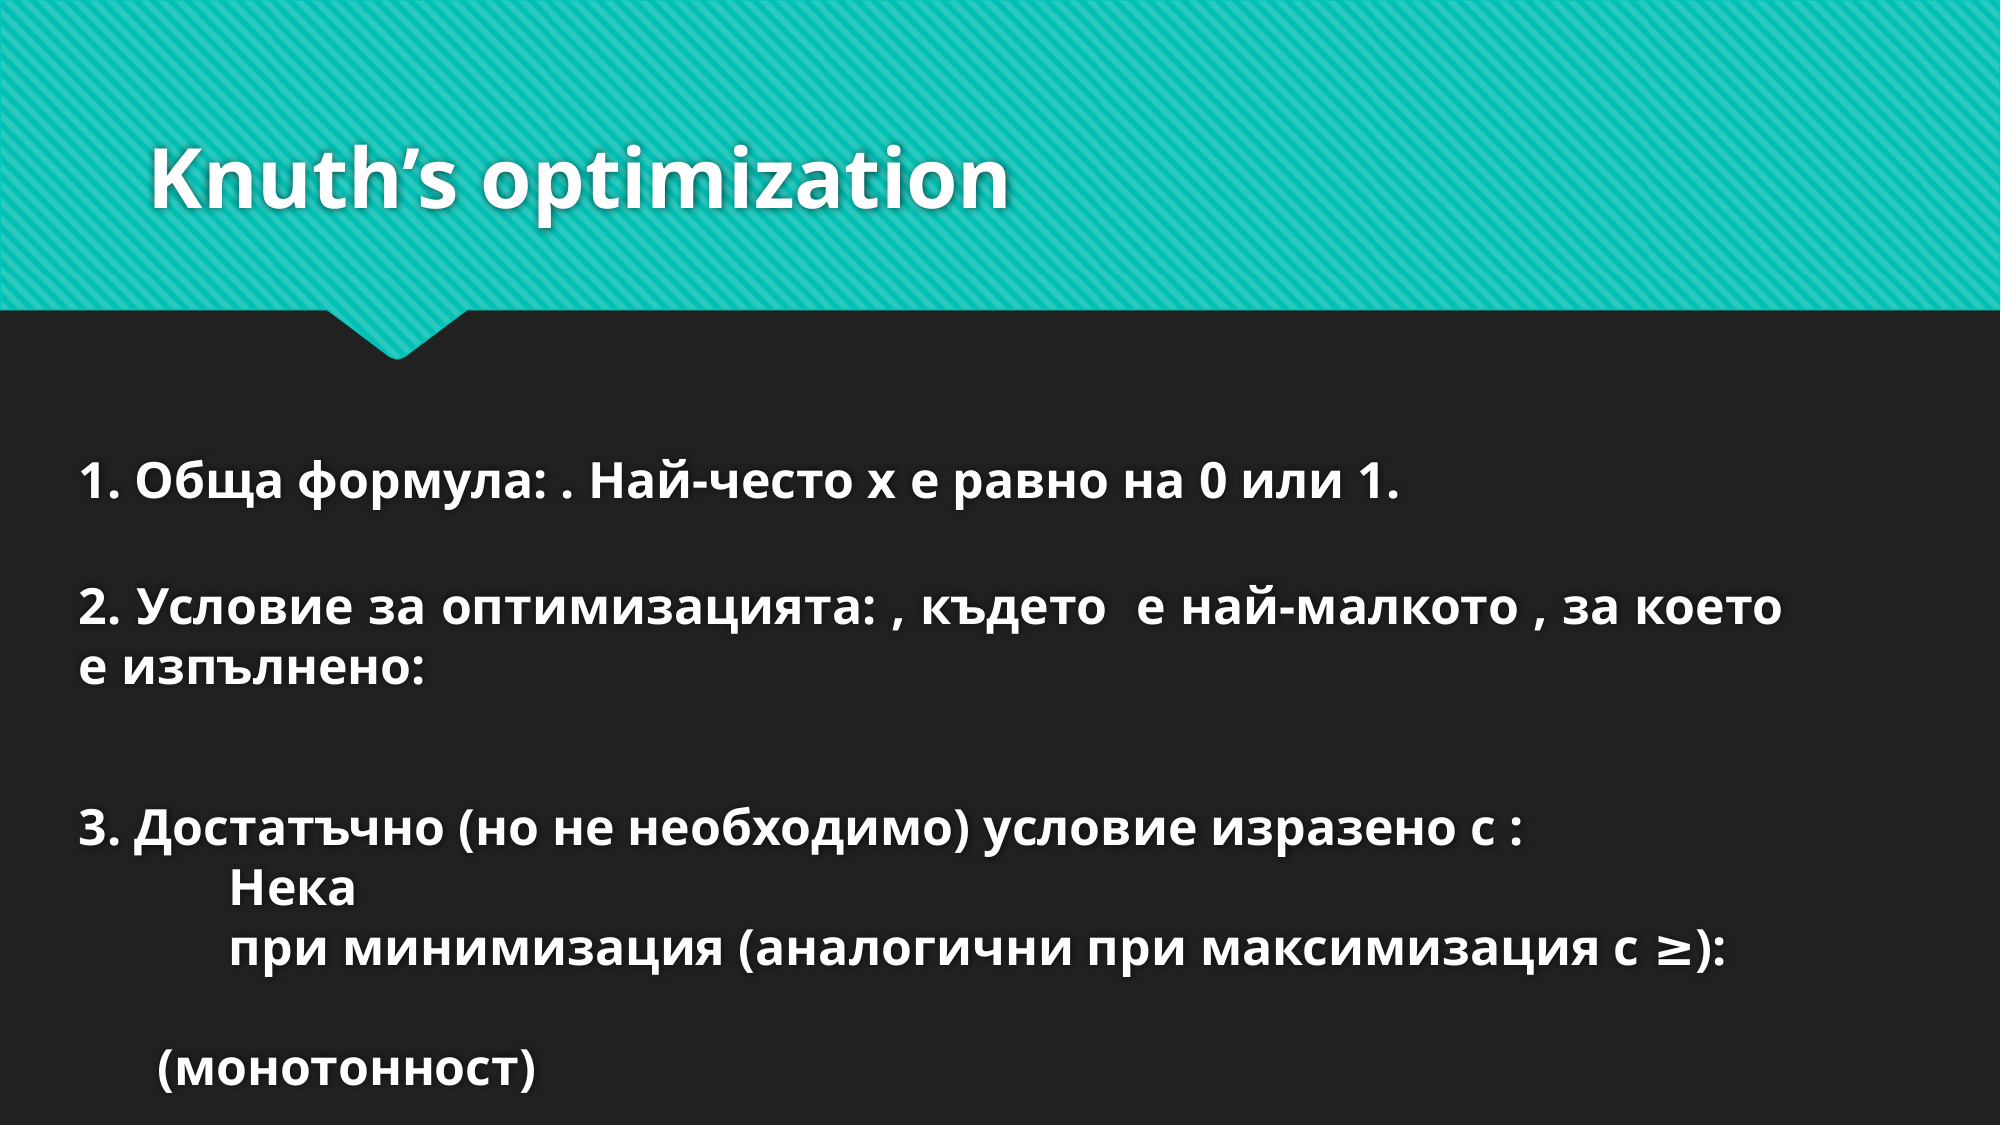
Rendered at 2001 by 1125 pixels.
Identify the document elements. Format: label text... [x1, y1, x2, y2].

title Knuth’s optimization [132, 73, 1868, 233]
